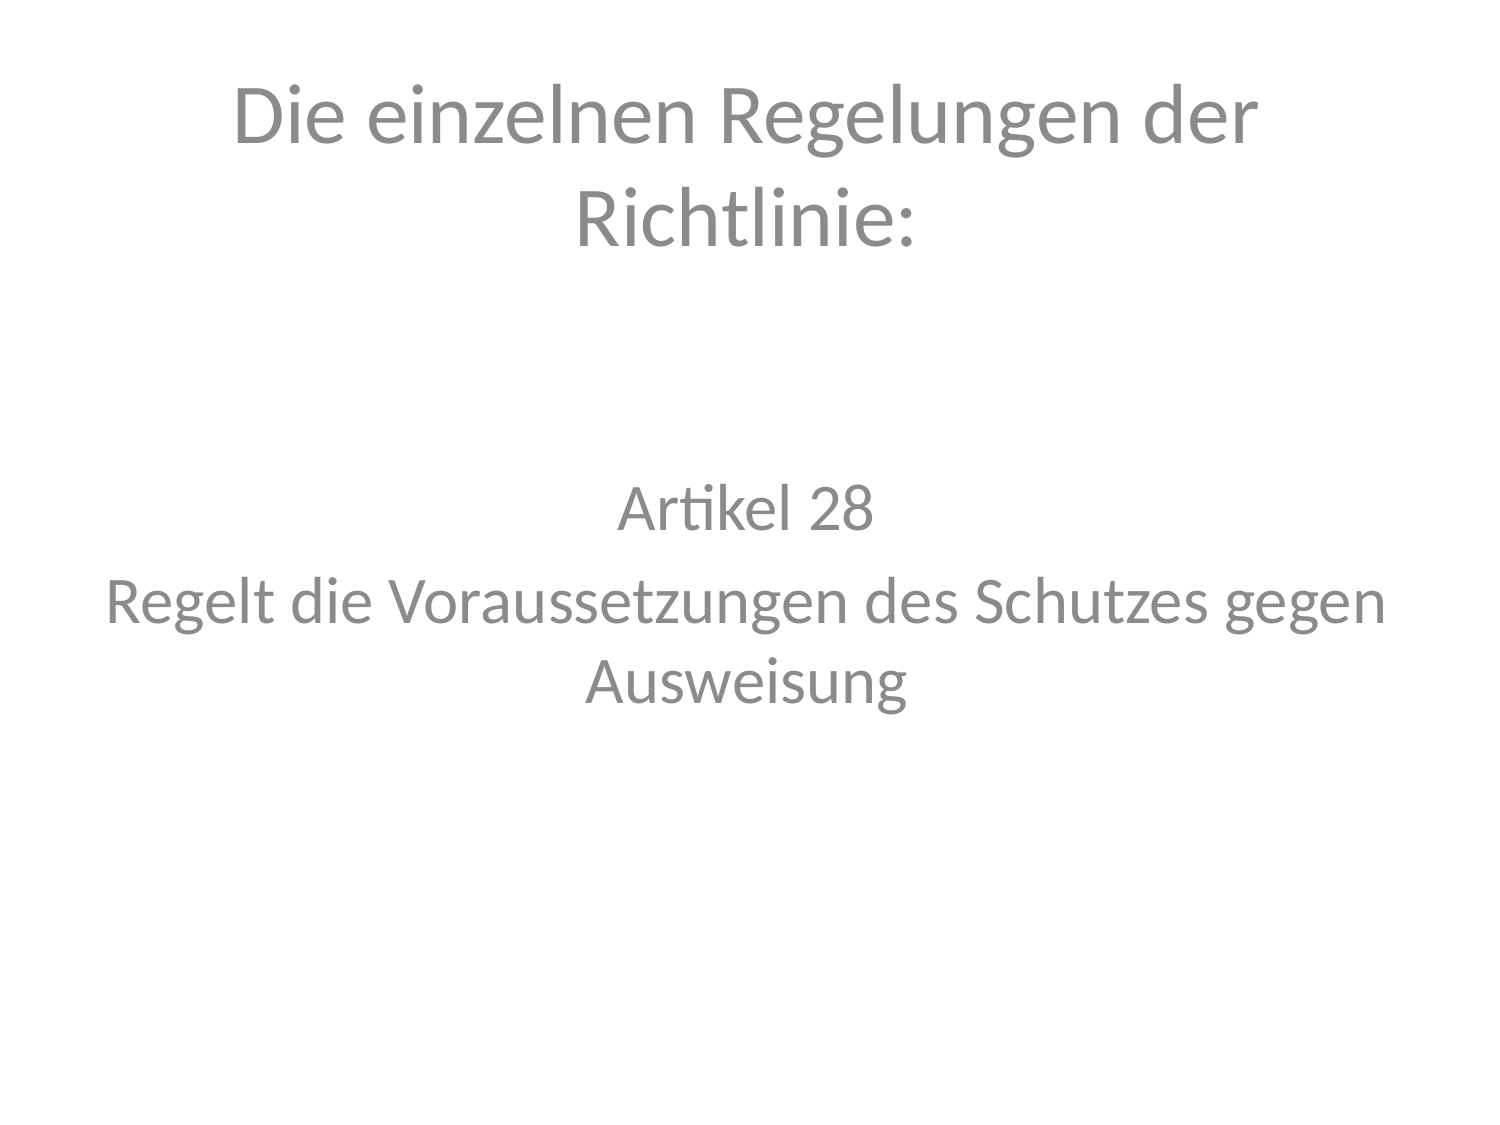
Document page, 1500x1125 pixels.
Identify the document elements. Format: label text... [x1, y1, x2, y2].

subtitle Die einzelnen Regelungen der Richtlinie: Artikel 28 Regelt die Voraussetzungen des Schutzes gegen Ausweisung [48, 50, 1446, 1063]
